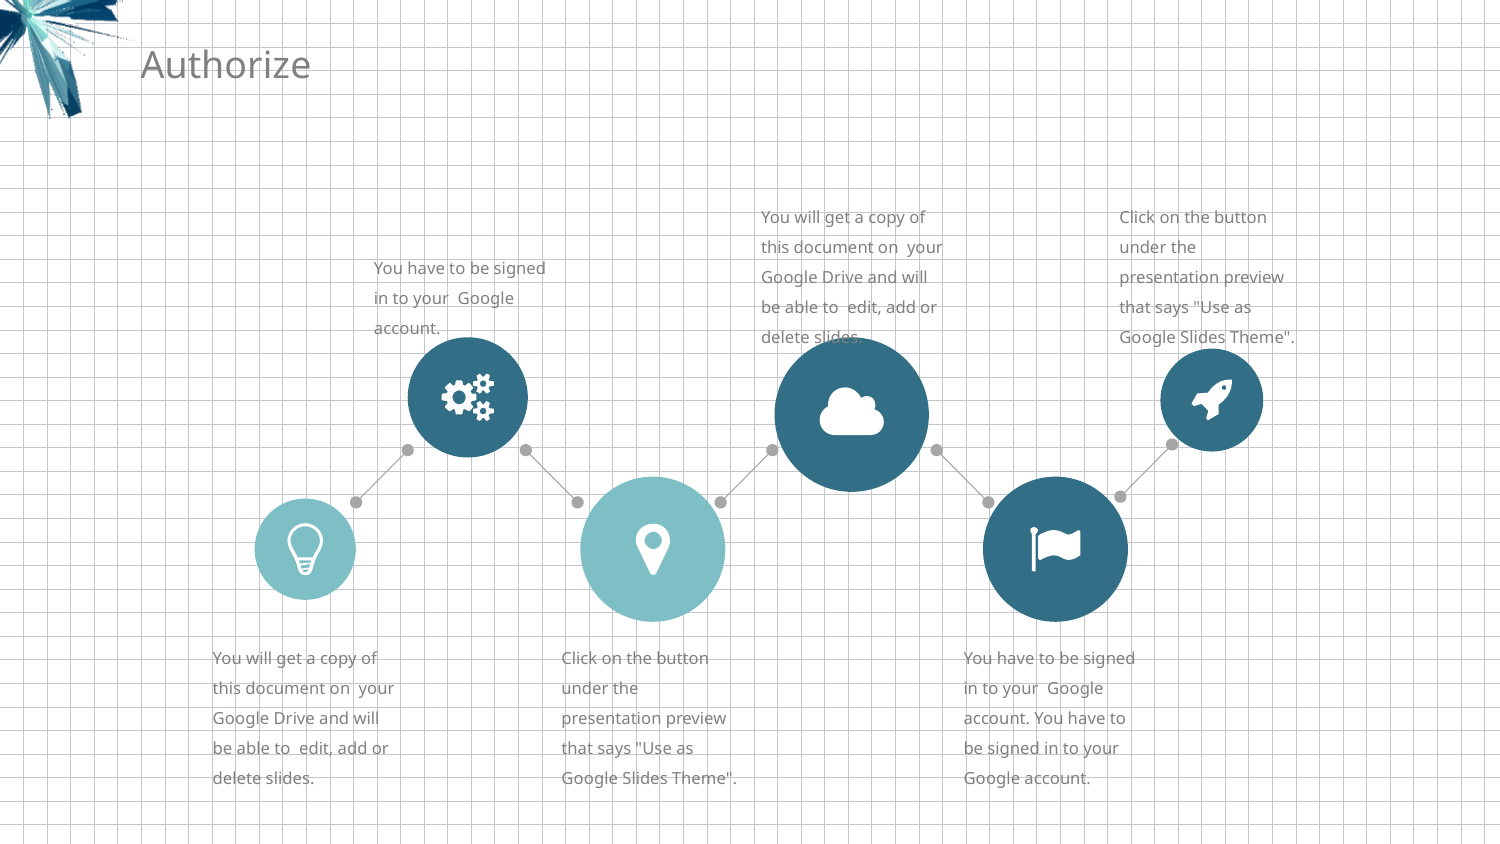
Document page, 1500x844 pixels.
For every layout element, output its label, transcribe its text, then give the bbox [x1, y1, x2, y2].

text_box Authorize [140, 32, 491, 95]
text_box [720, 450, 773, 503]
text_box Click on the button under the presentation preview that says "Use as Google Slides Theme". [1119, 197, 1304, 348]
text_box You have to be signed in to your Google account. You have to be signed in to your Google account. [963, 638, 1148, 788]
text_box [936, 450, 989, 503]
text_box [355, 450, 409, 503]
text_box You have to be signed in to your Google account. [373, 248, 558, 338]
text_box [580, 476, 726, 622]
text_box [774, 337, 930, 493]
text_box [407, 336, 529, 458]
text_box You will get a copy of this document on your Google Drive and will be able to edit, add or delete slides. [761, 197, 945, 348]
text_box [982, 476, 1129, 622]
text_box Click on the button under the presentation preview that says "Use as Google Slides Theme". [561, 638, 746, 788]
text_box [254, 498, 357, 601]
picture [0, 0, 135, 119]
text_box You will get a copy of this document on your Google Drive and will be able to edit, add or delete slides. [212, 638, 397, 788]
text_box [1119, 444, 1173, 497]
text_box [1160, 348, 1264, 452]
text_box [525, 450, 579, 503]
